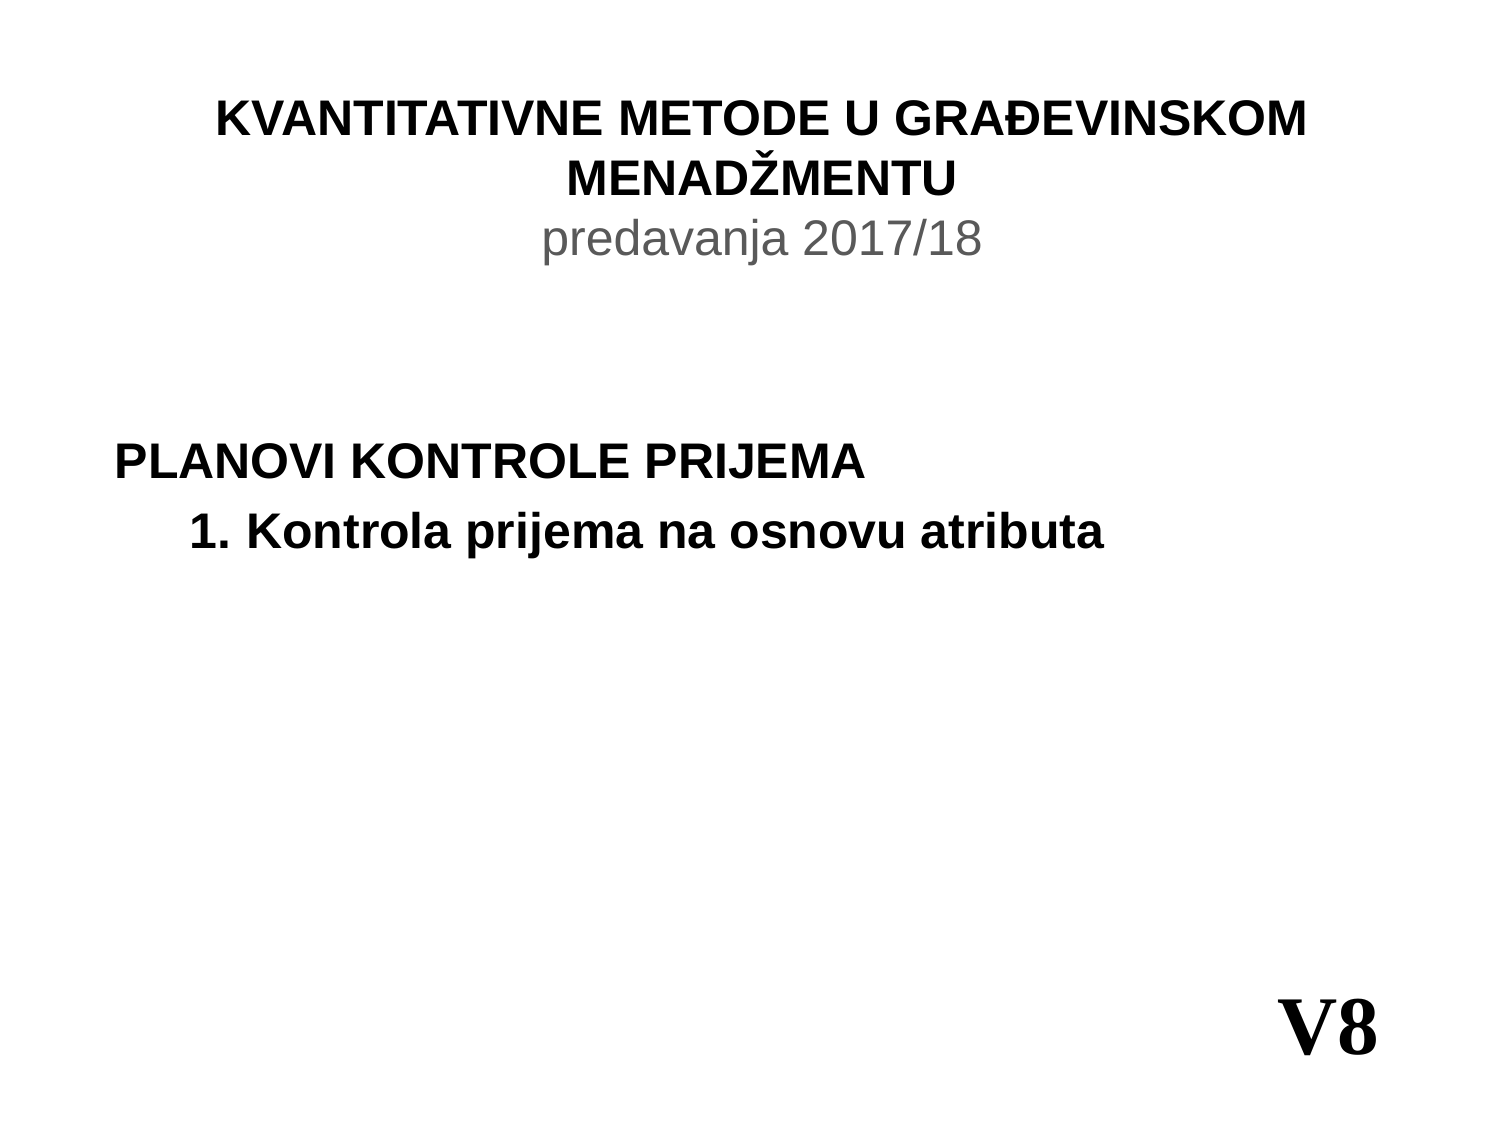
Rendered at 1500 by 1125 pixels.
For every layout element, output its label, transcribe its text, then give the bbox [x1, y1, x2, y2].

text_box PLANOVI KONTROLE PRIJEMA Kontrola prijema na osnovu atributa [100, 420, 1400, 828]
text_box V8 [1198, 964, 1459, 1079]
text_box KVANTITATIVNE METODE U GRAĐEVINSKOM MENADŽMENTU predavanja 2017/18 [124, 54, 1400, 296]
